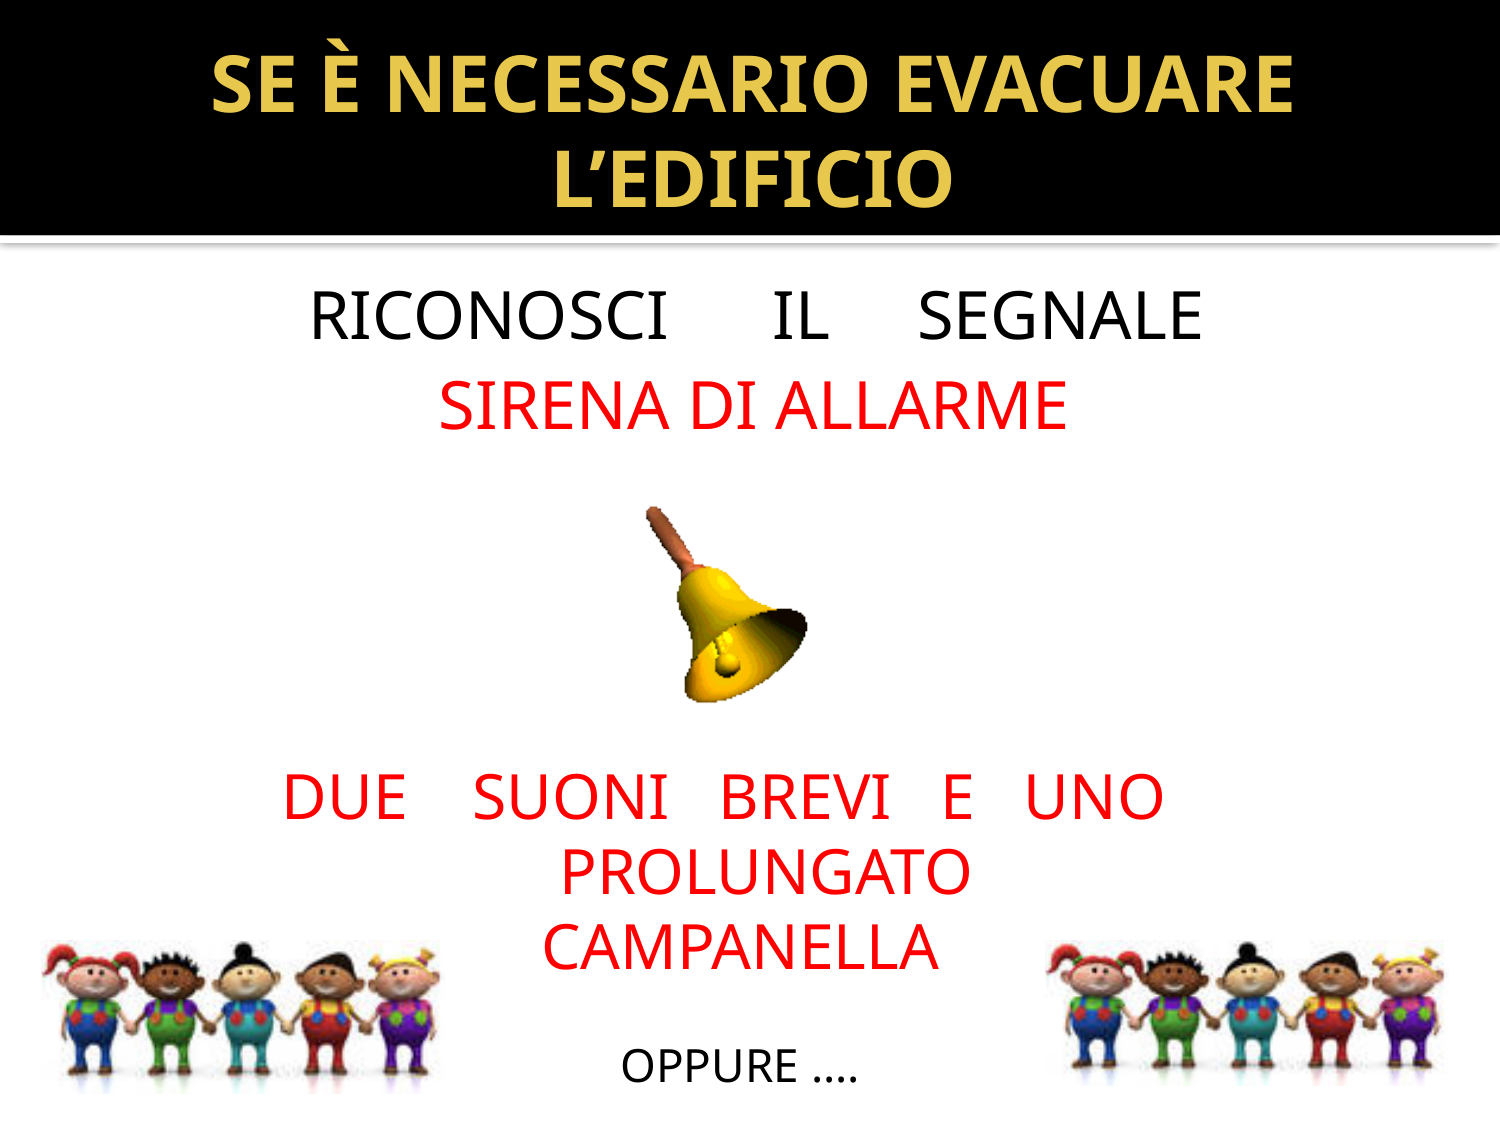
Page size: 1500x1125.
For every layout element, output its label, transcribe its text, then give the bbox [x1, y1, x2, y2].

picture [41, 940, 445, 1094]
text_box DUE SUONI BREVI E UNO PROLUNGATO CAMPANELLA OPPURE …. [71, 741, 1396, 1057]
title SE È NECESSARIO EVACUARE L’EDIFICIO [75, 25, 1425, 231]
picture [631, 497, 835, 713]
picture [1045, 940, 1449, 1086]
list RICONOSCI IL SEGNALE [0, 257, 1500, 375]
text_box SIRENA DI ALLARME [0, 348, 1498, 466]
